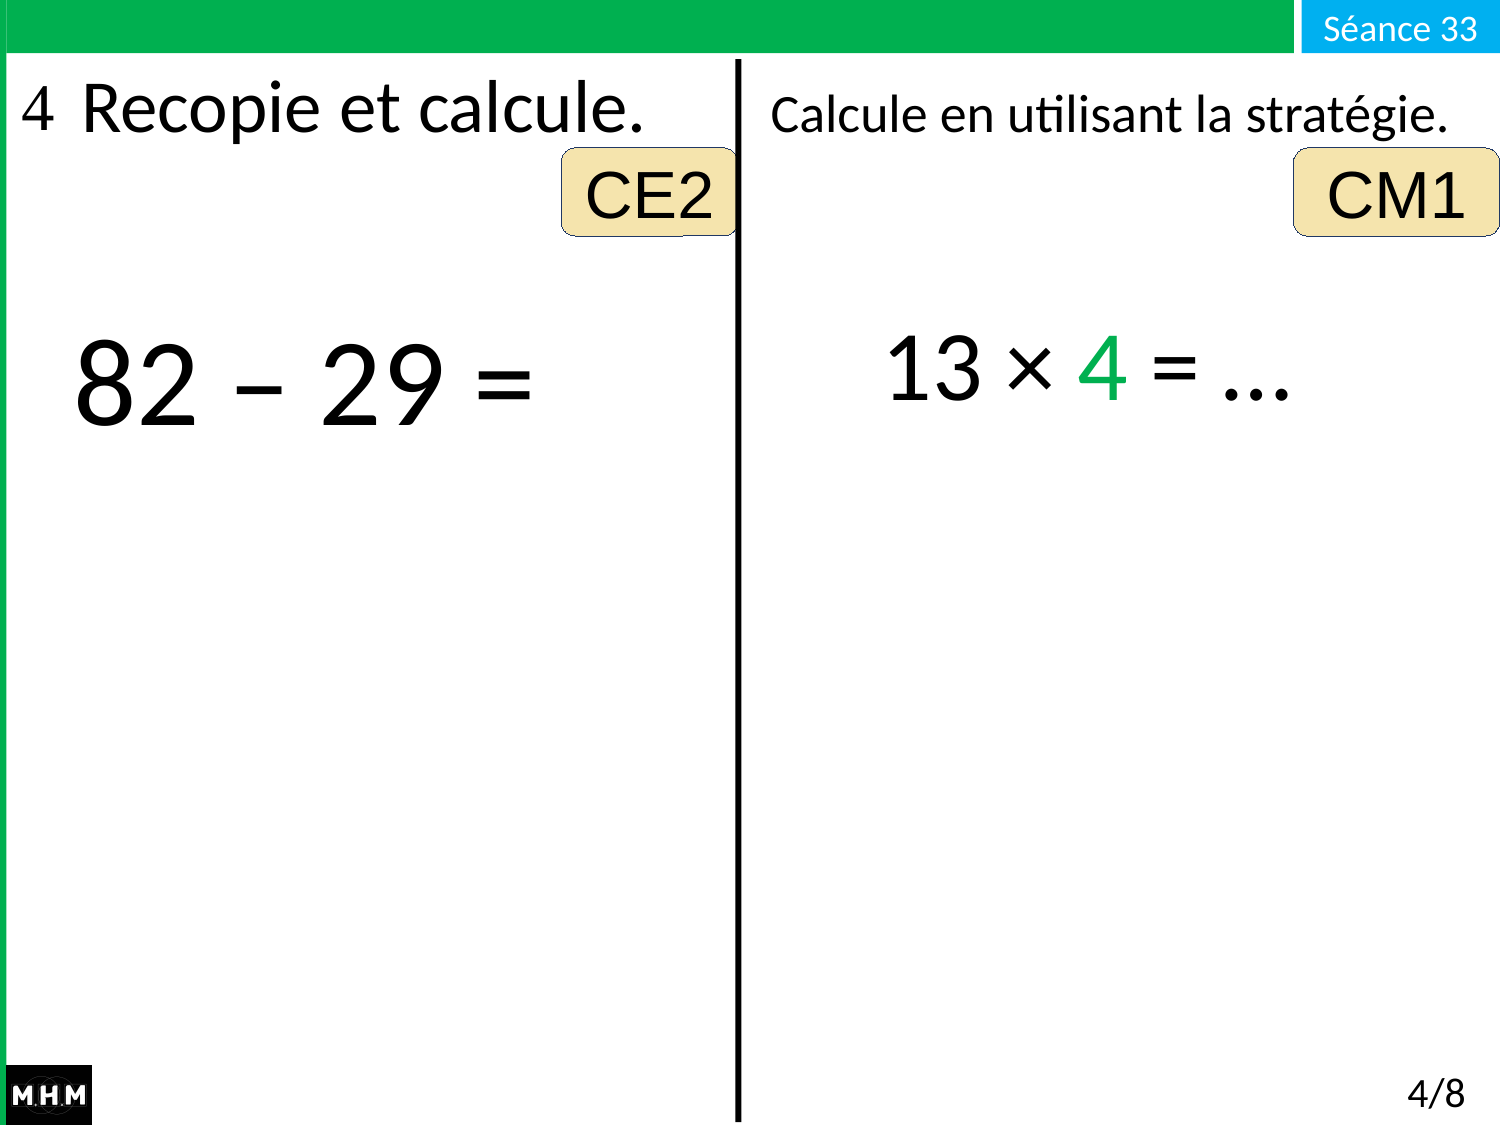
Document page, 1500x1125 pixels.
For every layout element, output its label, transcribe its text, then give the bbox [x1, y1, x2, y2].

text_box 13 × 4 = … [797, 292, 1377, 428]
text_box Calcule en utilisant la stratégie. [755, 71, 1490, 159]
list 4/8 [1373, 1064, 1500, 1125]
text_box CE2 [561, 173, 738, 237]
text_box CM1 [1293, 148, 1500, 237]
text_box 82 – 29 = [58, 292, 562, 458]
picture [6, 1065, 92, 1125]
text_box Recopie et calcule. [66, 44, 740, 173]
